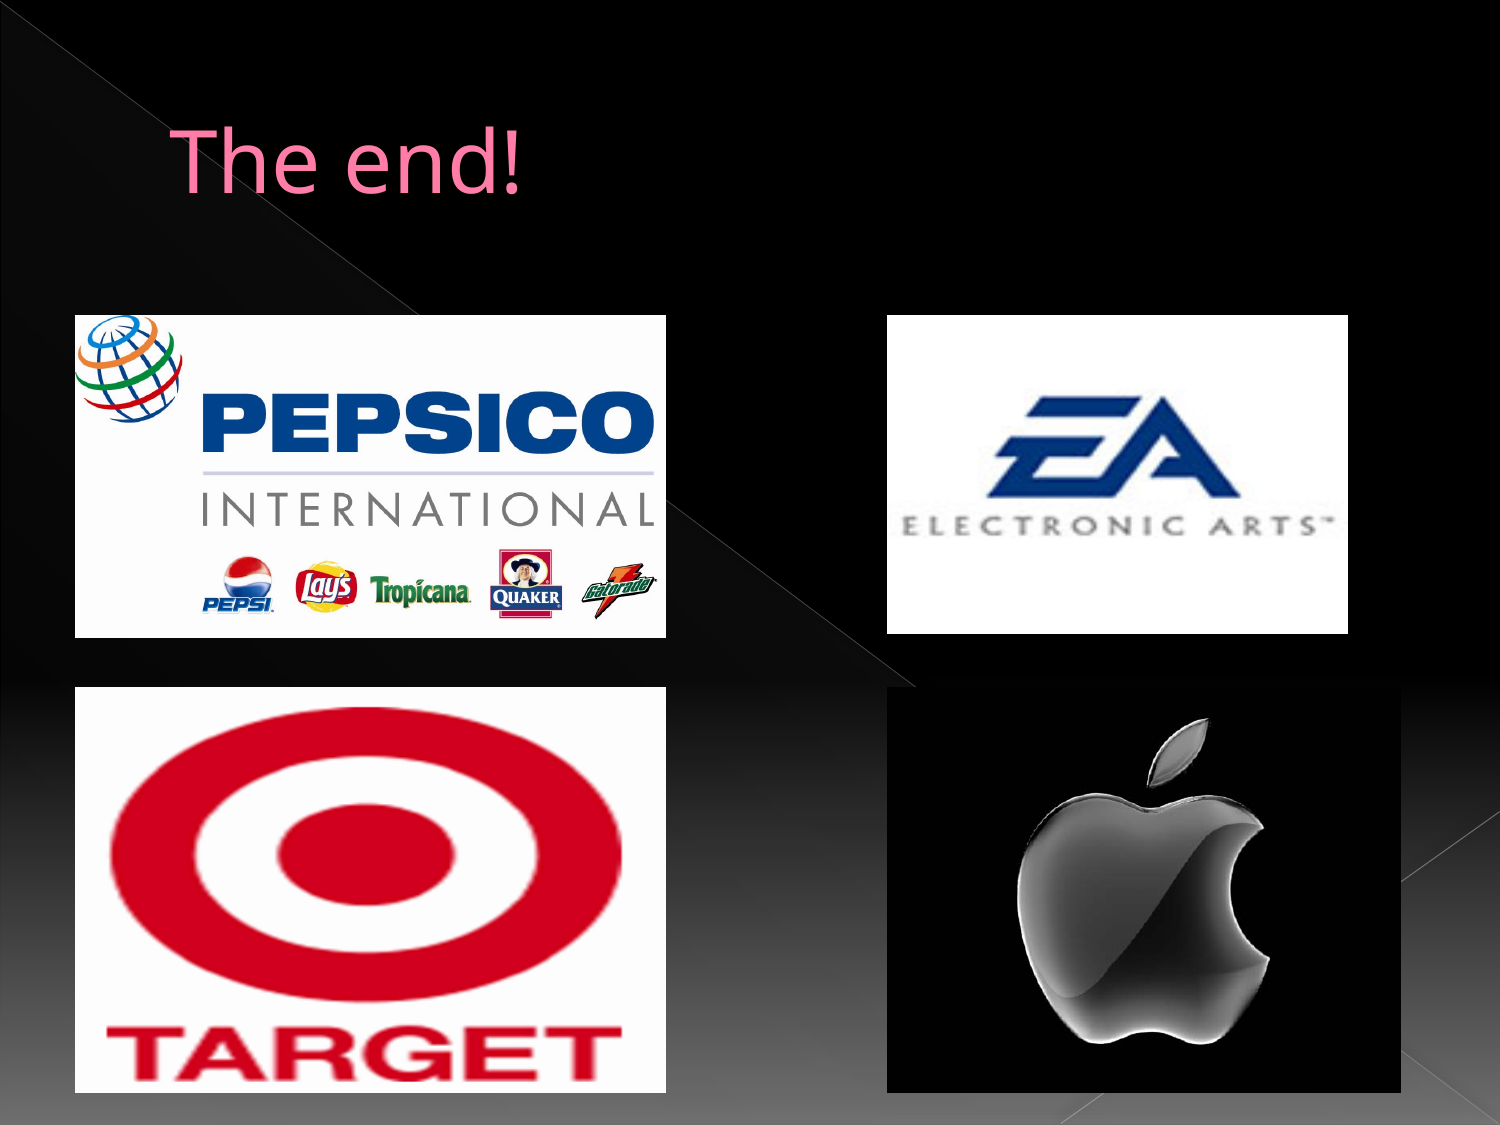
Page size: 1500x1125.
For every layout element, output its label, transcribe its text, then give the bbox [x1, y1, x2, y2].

picture [887, 314, 1348, 635]
picture [887, 687, 1401, 1093]
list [74, 314, 666, 638]
title The end! [75, 43, 1425, 274]
picture [74, 687, 666, 1093]
